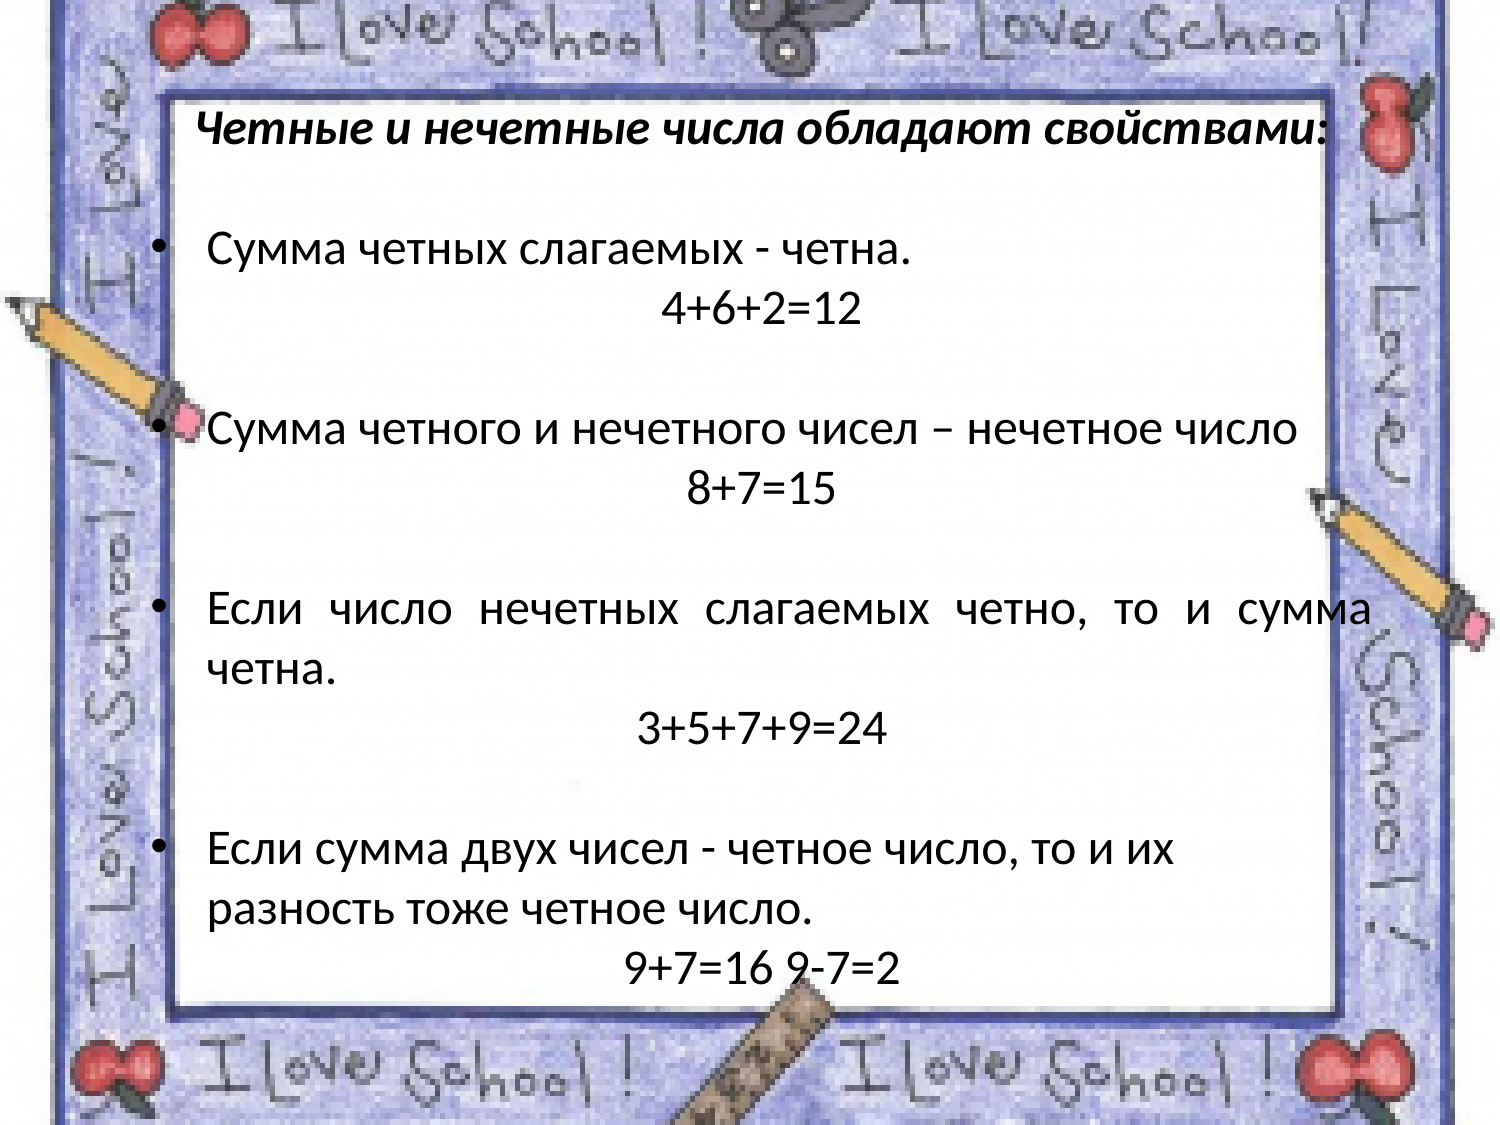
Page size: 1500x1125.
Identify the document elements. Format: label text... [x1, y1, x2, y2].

picture [0, 0, 1500, 1125]
text_box Четные и нечетные числа обладают свойствами: Сумма четных слагаемых - четна. 4+6+2=12 Сумма четного и нечетного чисел – нечетное число 8+7=15 Если число нечетных слагаемых четно, то и сумма четна. 3+5+7+9=24 Если сумма двух чисел - четное число, то и их разность тоже четное число. 9+7=16 9-7=2 [135, 87, 1388, 1003]
